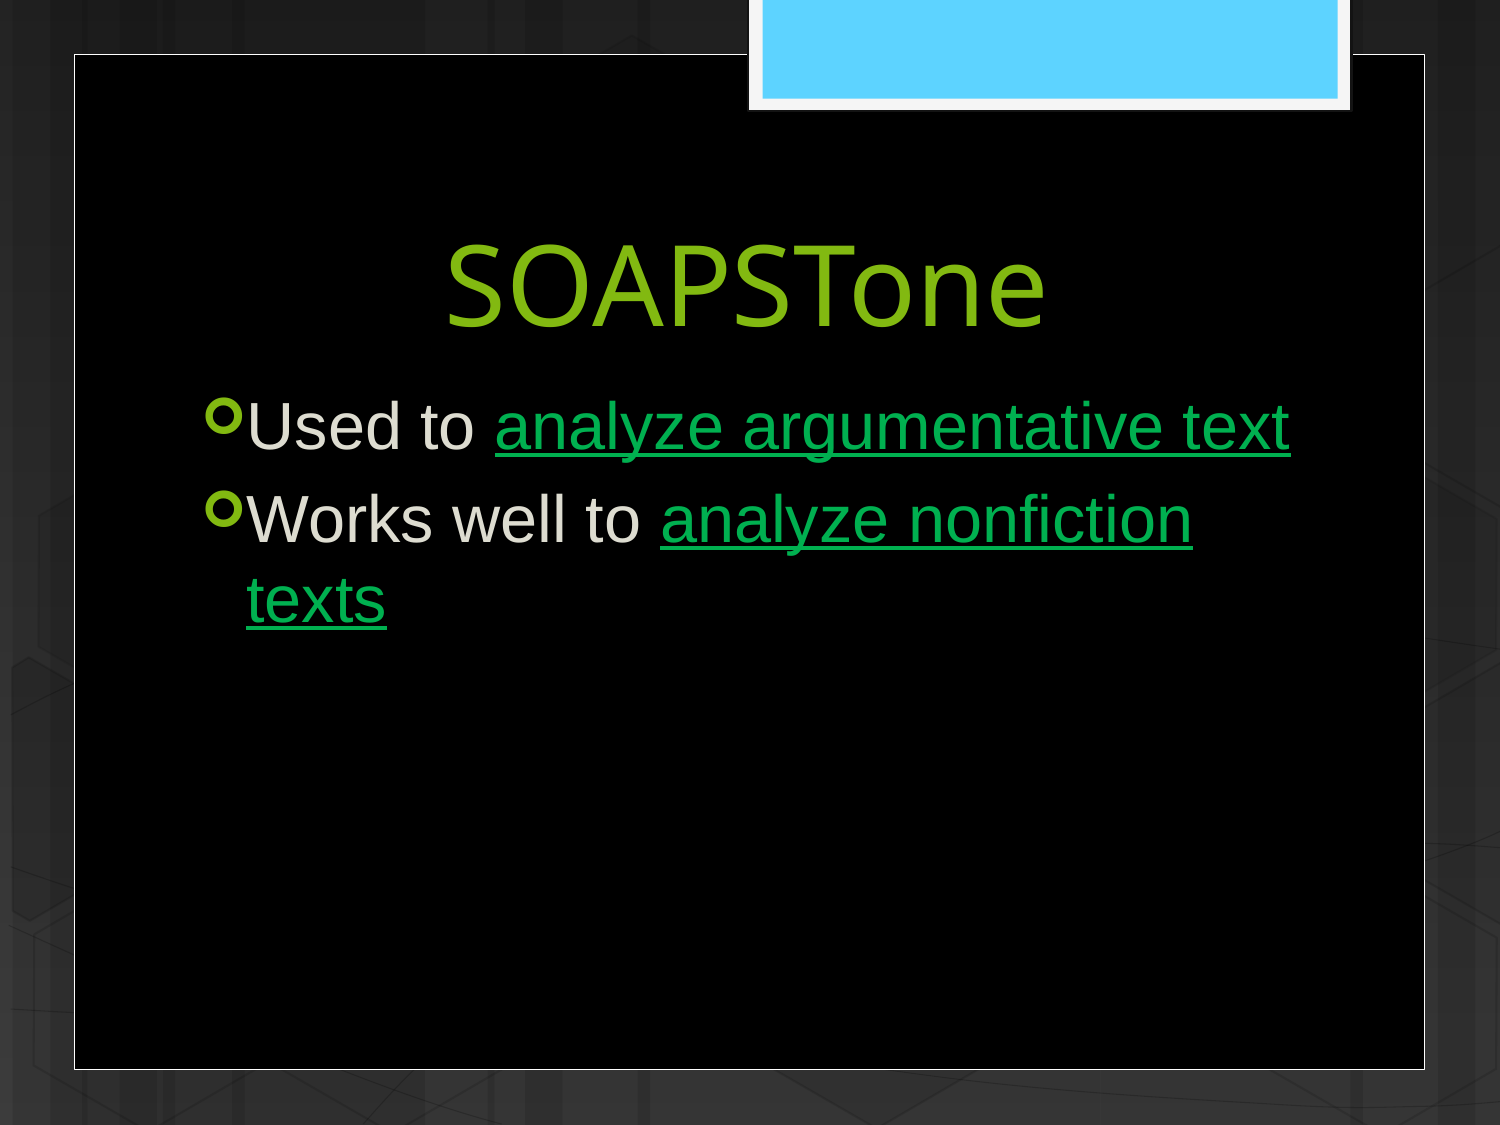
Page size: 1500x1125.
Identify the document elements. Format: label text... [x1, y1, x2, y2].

title SOAPSTone [171, 168, 1324, 357]
list Used to analyze argumentative text Works well to analyze nonfiction texts [174, 375, 1342, 951]
